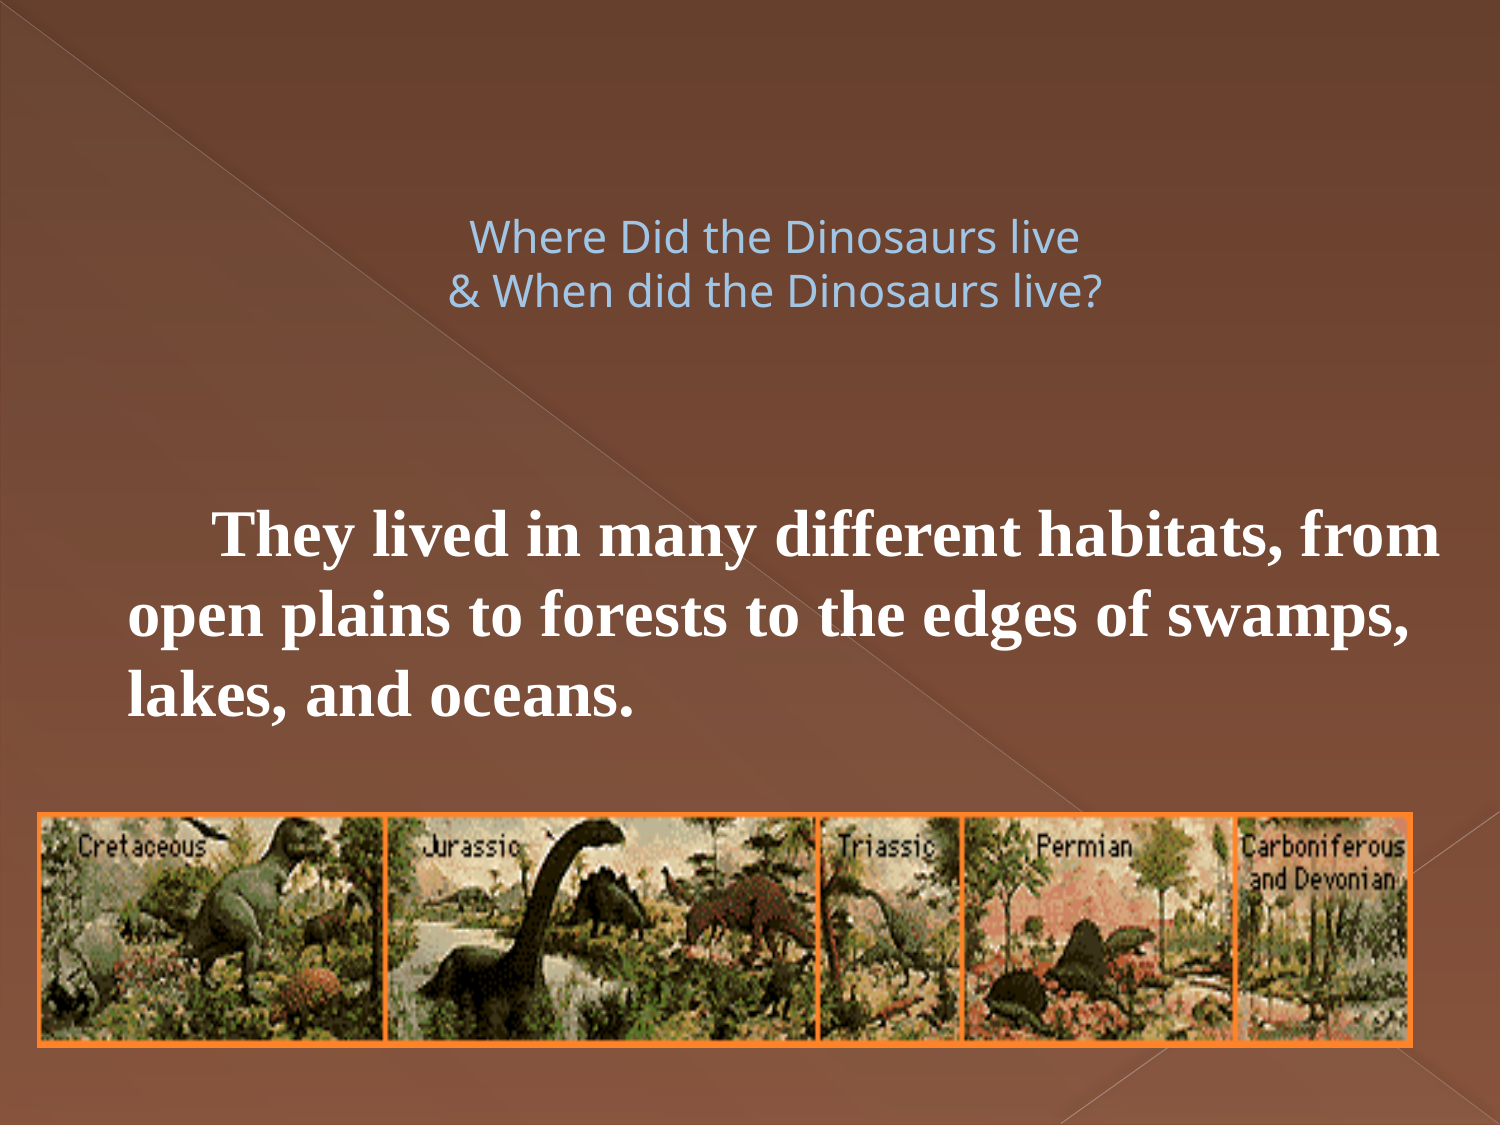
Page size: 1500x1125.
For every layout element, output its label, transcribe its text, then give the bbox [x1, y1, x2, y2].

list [388, 817, 815, 1041]
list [964, 817, 1233, 1041]
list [820, 817, 960, 1041]
text_box They lived in many different habitats, from open plains to forests to the edges of swamps, lakes, and oceans. [112, 262, 1463, 897]
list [41, 817, 383, 1041]
title Where Did the Dinosaurs live & When did the Dinosaurs live? [99, 200, 1450, 325]
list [1238, 817, 1407, 1041]
